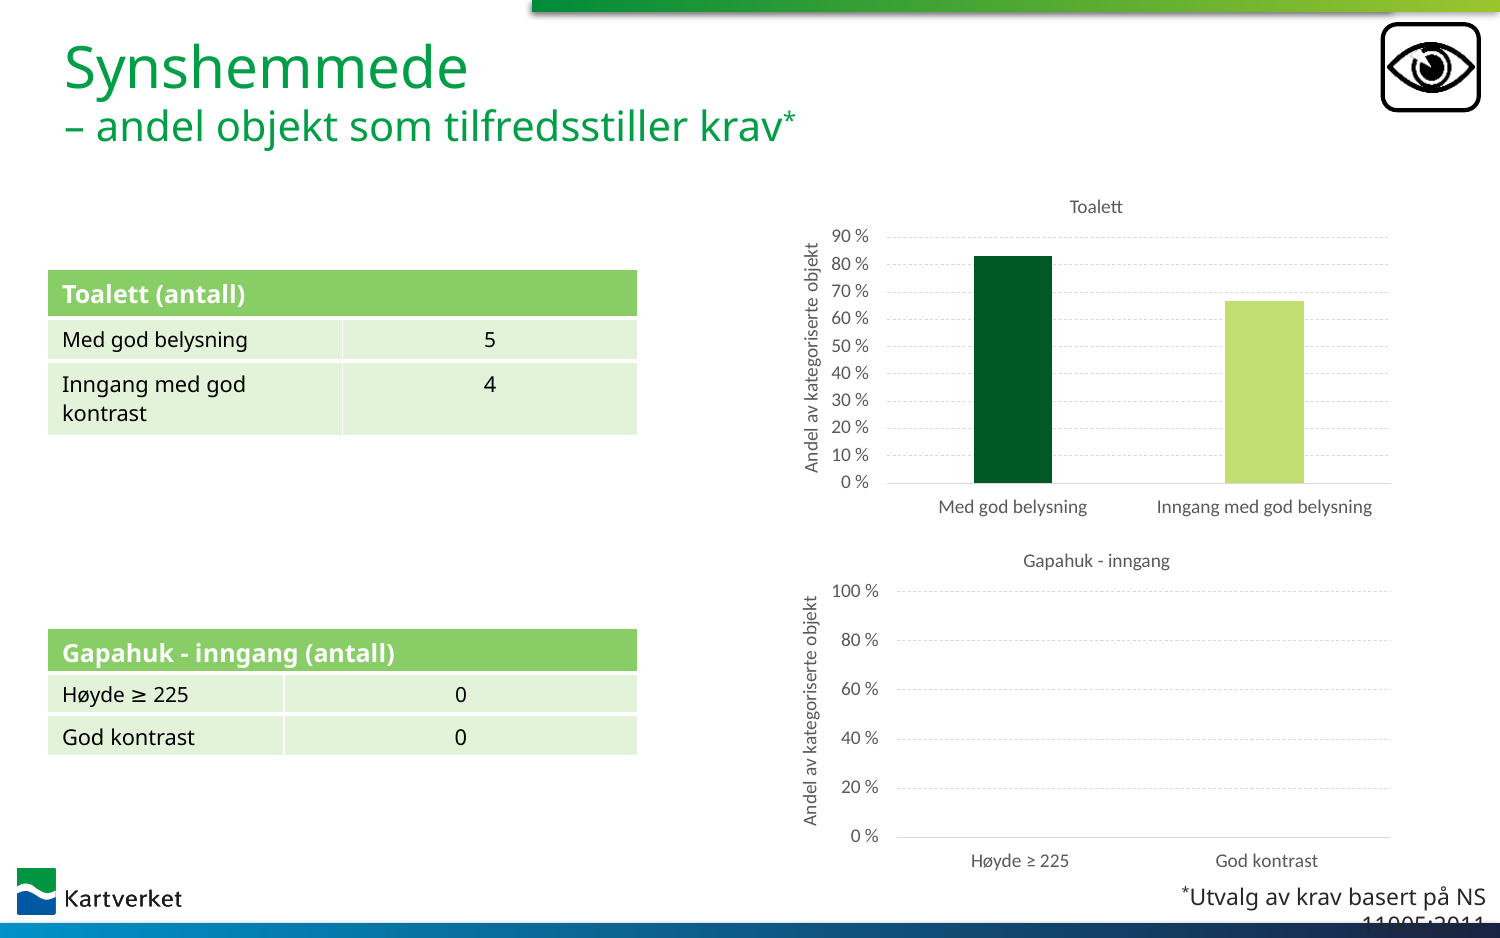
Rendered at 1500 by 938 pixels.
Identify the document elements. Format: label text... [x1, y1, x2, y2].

table_cell 0 [285, 716, 637, 755]
table_cell 0 [285, 675, 637, 712]
table_cell Inngang med god kontrast [48, 363, 342, 435]
table_cell Med god belysning [48, 320, 342, 359]
table_cell God kontrast [48, 716, 283, 755]
text_box Synshemmede – andel objekt som tilfredsstiller krav* [49, 24, 1431, 158]
table_cell 4 [343, 363, 637, 435]
table_cell Høyde ≥ 225 [48, 675, 283, 712]
table_header Gapahuk - inngang (antall) [48, 629, 637, 671]
picture [791, 541, 1402, 880]
picture [791, 187, 1402, 526]
text_box *Utvalg av krav basert på NS 11005:2011 [1068, 873, 1500, 938]
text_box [1382, 24, 1480, 111]
table_cell 5 [343, 320, 637, 359]
table_header Toalett (antall) [48, 270, 637, 316]
